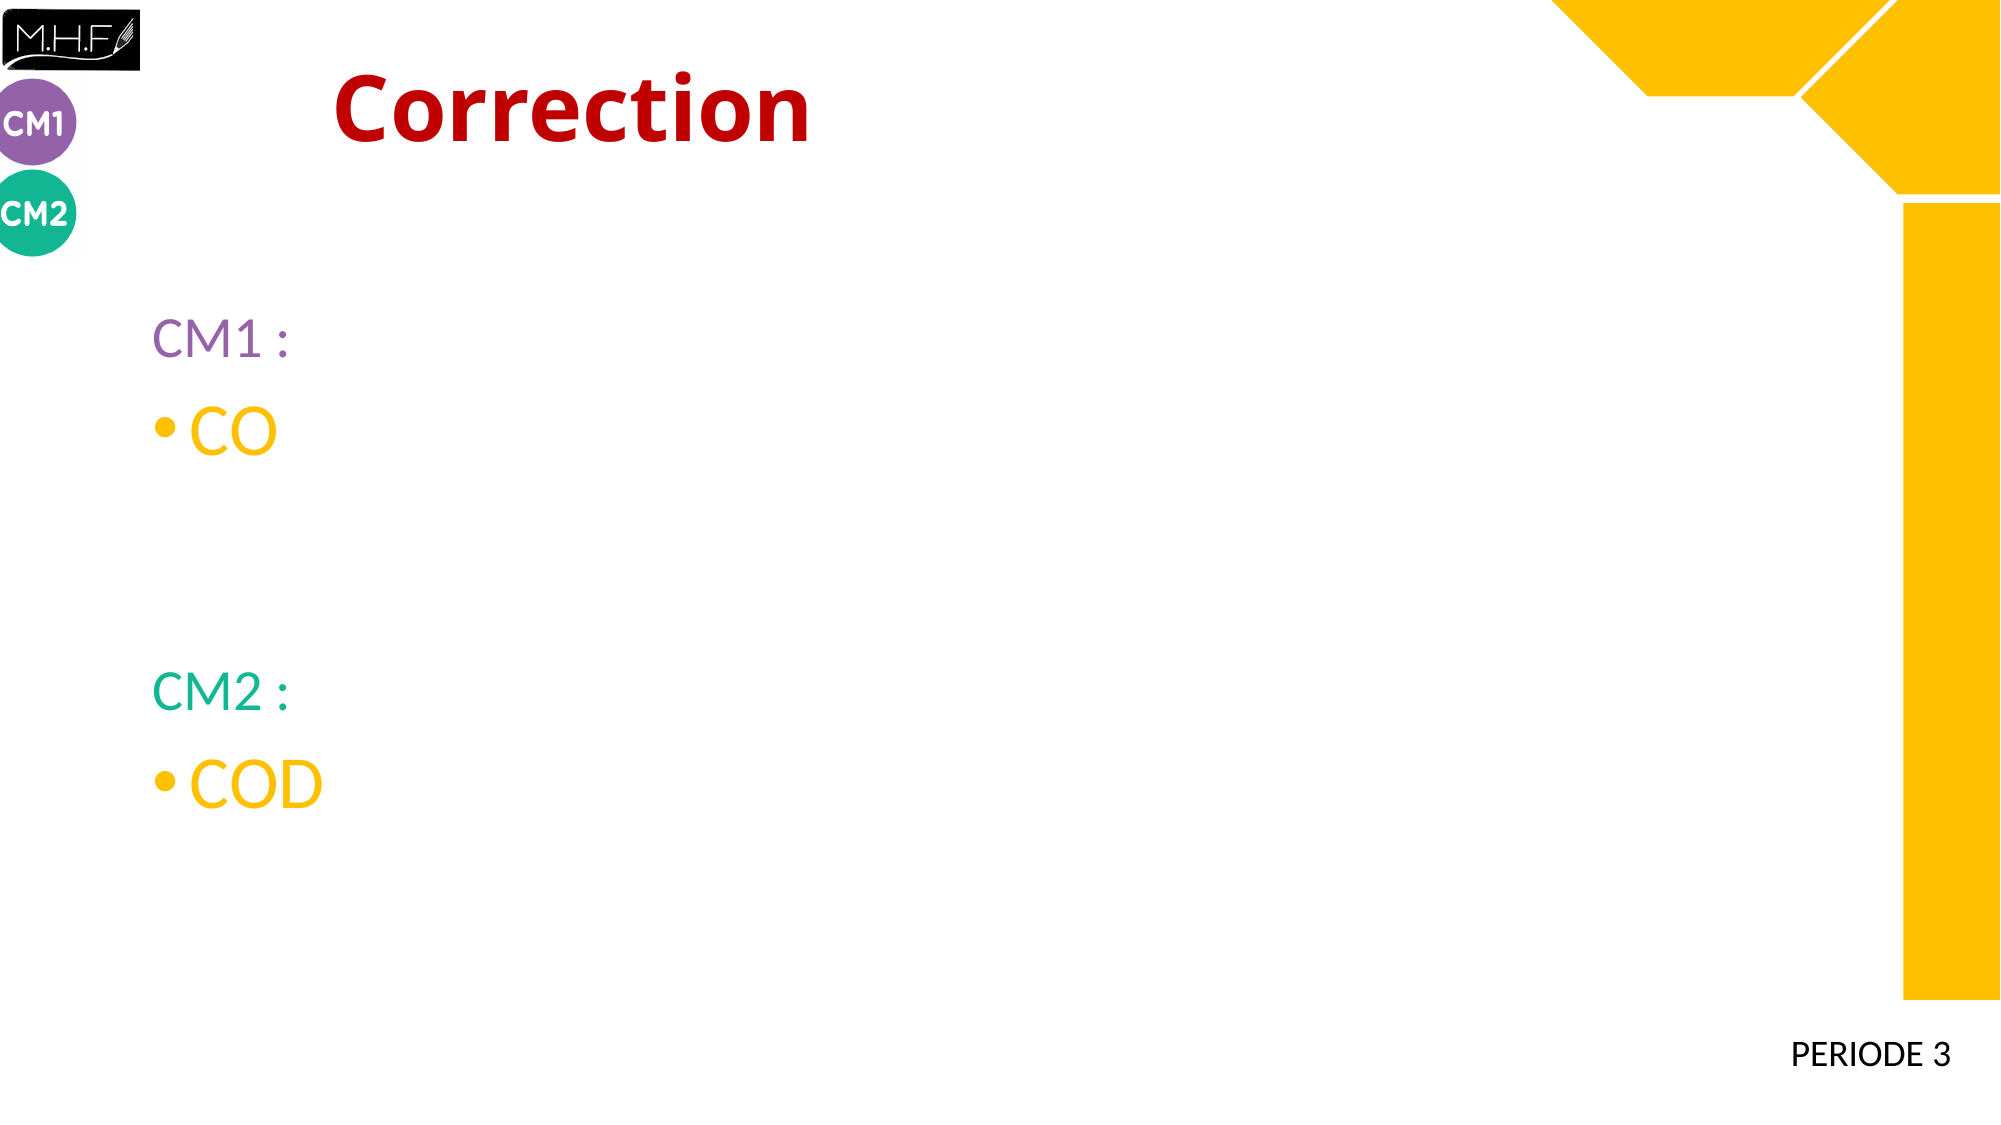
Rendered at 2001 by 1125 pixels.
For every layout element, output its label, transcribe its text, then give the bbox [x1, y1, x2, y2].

picture [0, 7, 140, 259]
text_box [1549, 0, 1892, 98]
text_box [1799, 0, 2000, 196]
text_box PERIODE 3 [1362, 1021, 1967, 1125]
list CM1 : CO CM2 : COD [137, 299, 1863, 1014]
text_box [1902, 202, 2000, 1001]
title Correction [316, 3, 1863, 221]
